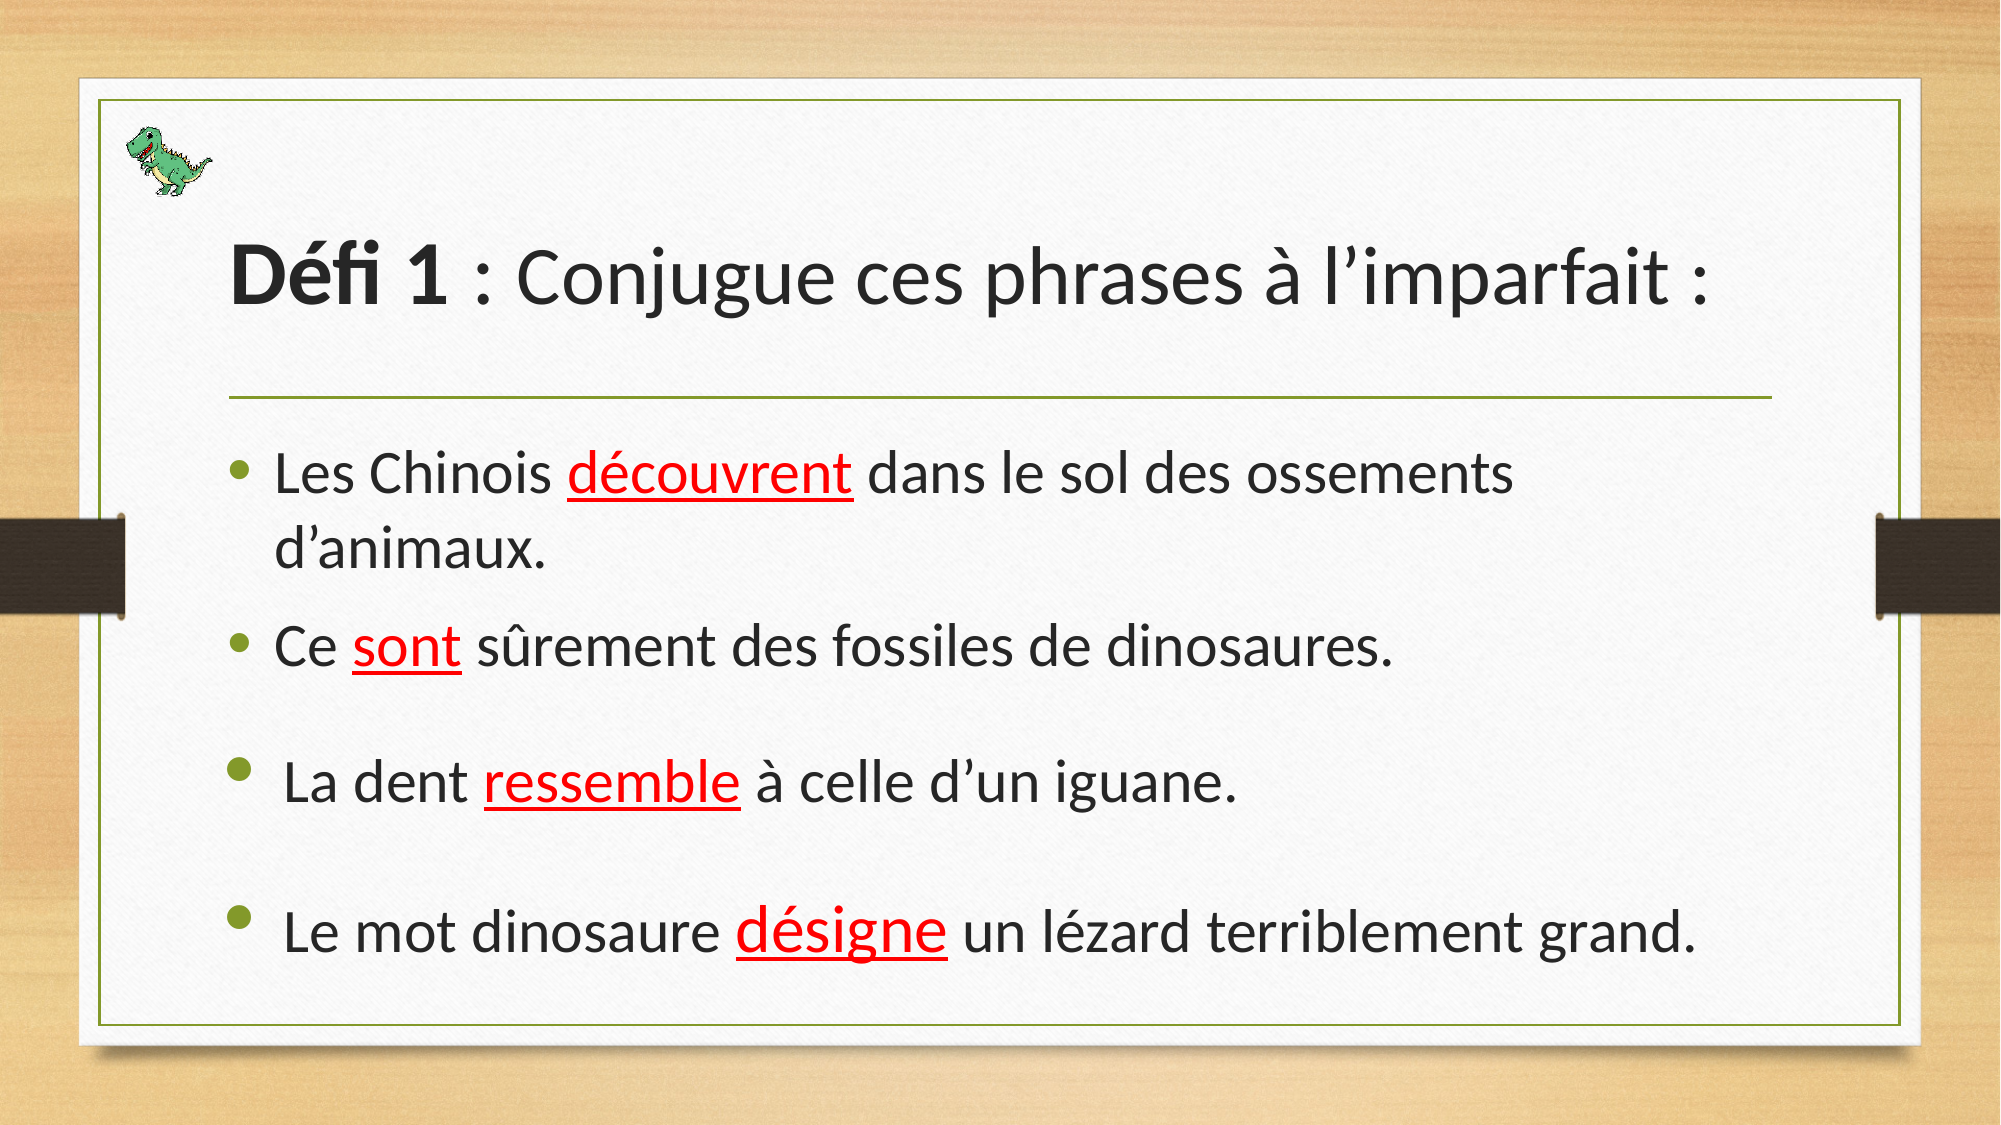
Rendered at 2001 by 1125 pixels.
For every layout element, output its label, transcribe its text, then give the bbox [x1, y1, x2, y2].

picture [0, 0, 2001, 1125]
title Défi 1 : Conjugue ces phrases à l’imparfait : [154, 161, 1788, 375]
list Les Chinois découvrent dans le sol des ossements d’animaux. Ce sont sûrement des fossiles de dinosaures. La dent ressemble à celle d’un iguane. Le mot dinosaure désigne un lézard terriblement grand. [212, 424, 1788, 1041]
